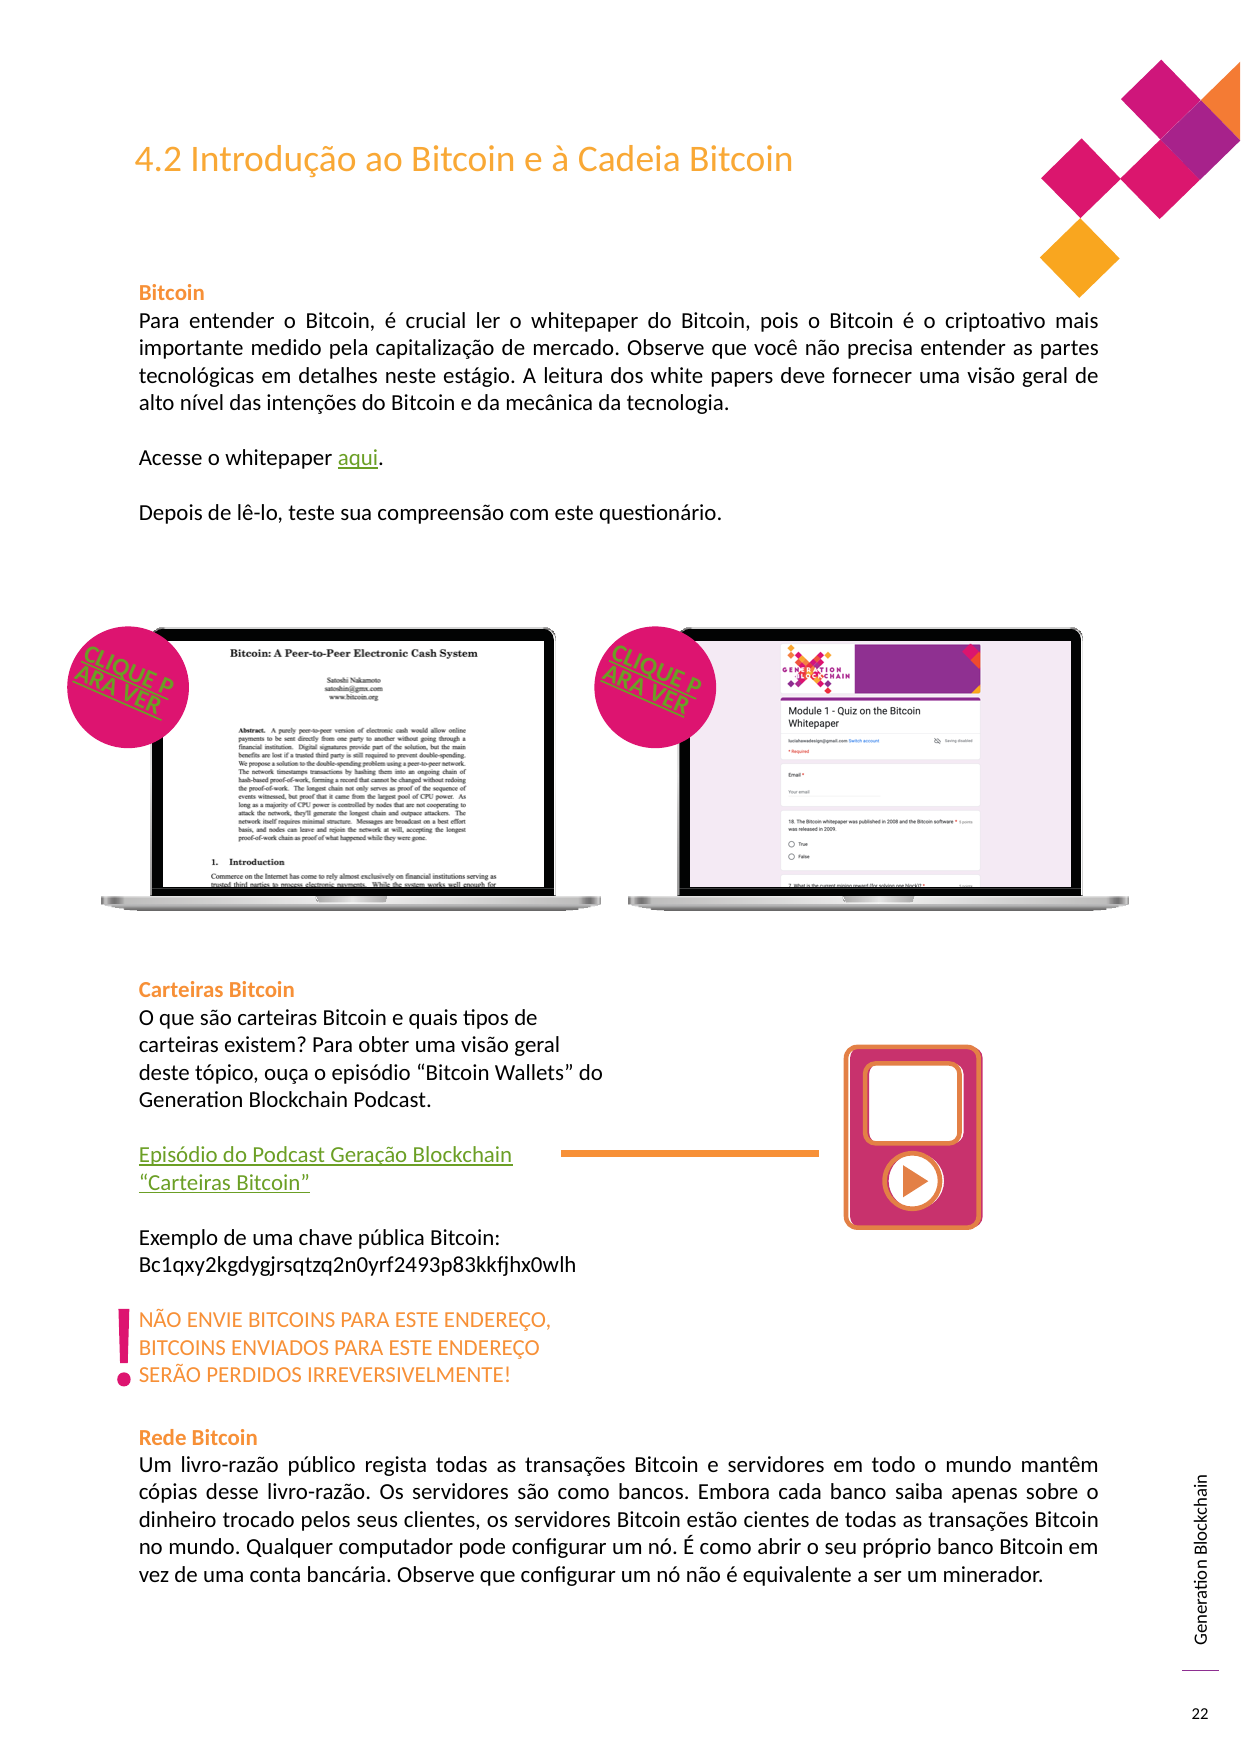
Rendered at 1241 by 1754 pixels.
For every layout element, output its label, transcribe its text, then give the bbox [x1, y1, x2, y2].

picture [163, 641, 544, 887]
text_box Rede Bitcoin Um livro-razão público regista todas as transações Bitcoin e servidores em todo o mundo mantêm cópias desse livro-razão. Os servidores são como bancos. Embora cada banco saiba apenas sobre o dinheiro trocado pelos seus clientes, os servidores Bitcoin estão cientes de todas as transações Bitcoin no mundo. Qualquer computador pode configurar um nó. É como abrir o seu próprio banco Bitcoin em vez de uma conta bancária. Observe que configurar um nó não é equivalente a ser um minerador. [123, 1414, 1116, 1727]
text_box Bitcoin Para entender o Bitcoin, é crucial ler o whitepaper do Bitcoin, pois o Bitcoin é o criptoativo mais importante medido pela capitalização de mercado. Observe que você não precisa entender as partes tecnológicas em detalhes neste estágio. A leitura dos white papers deve fornecer uma visão geral de alto nível das intenções do Bitcoin e da mecânica da tecnologia. Acesse o whitepaper aqui. Depois de lê-lo, teste sua compreensão com este questionário. [123, 270, 1116, 583]
slide_number 22 [1169, 1674, 1231, 1751]
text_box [59, 626, 196, 749]
text_box [117, 1372, 131, 1387]
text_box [587, 626, 723, 749]
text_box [101, 627, 601, 911]
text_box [843, 1044, 983, 1230]
text_box Carteiras Bitcoin O que são carteiras Bitcoin e quais tipos de carteiras existem? Para obter uma visão geral deste tópico, ouça o episódio “Bitcoin Wallets” do Generation Blockchain Podcast. Episódio do Podcast Geração Blockchain “Carteiras Bitcoin” Exemplo de uma chave pública Bitcoin: Bc1qxy2kgdygjrsqtzq2n0yrf2493p83kkfjhx0wlh NÃO ENVIE BITCOINS PARA ESTE ENDEREÇO, BITCOINS ENVIADOS PARA ESTE ENDEREÇO SERÃO PERDIDOS IRREVERSIVELMENTE! [123, 967, 621, 1397]
text_box [118, 1308, 130, 1364]
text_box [628, 627, 1129, 911]
picture [690, 641, 1071, 887]
text_box 4.2 Introdução ao Bitcoin e à Cadeia Bitcoin [119, 126, 819, 242]
